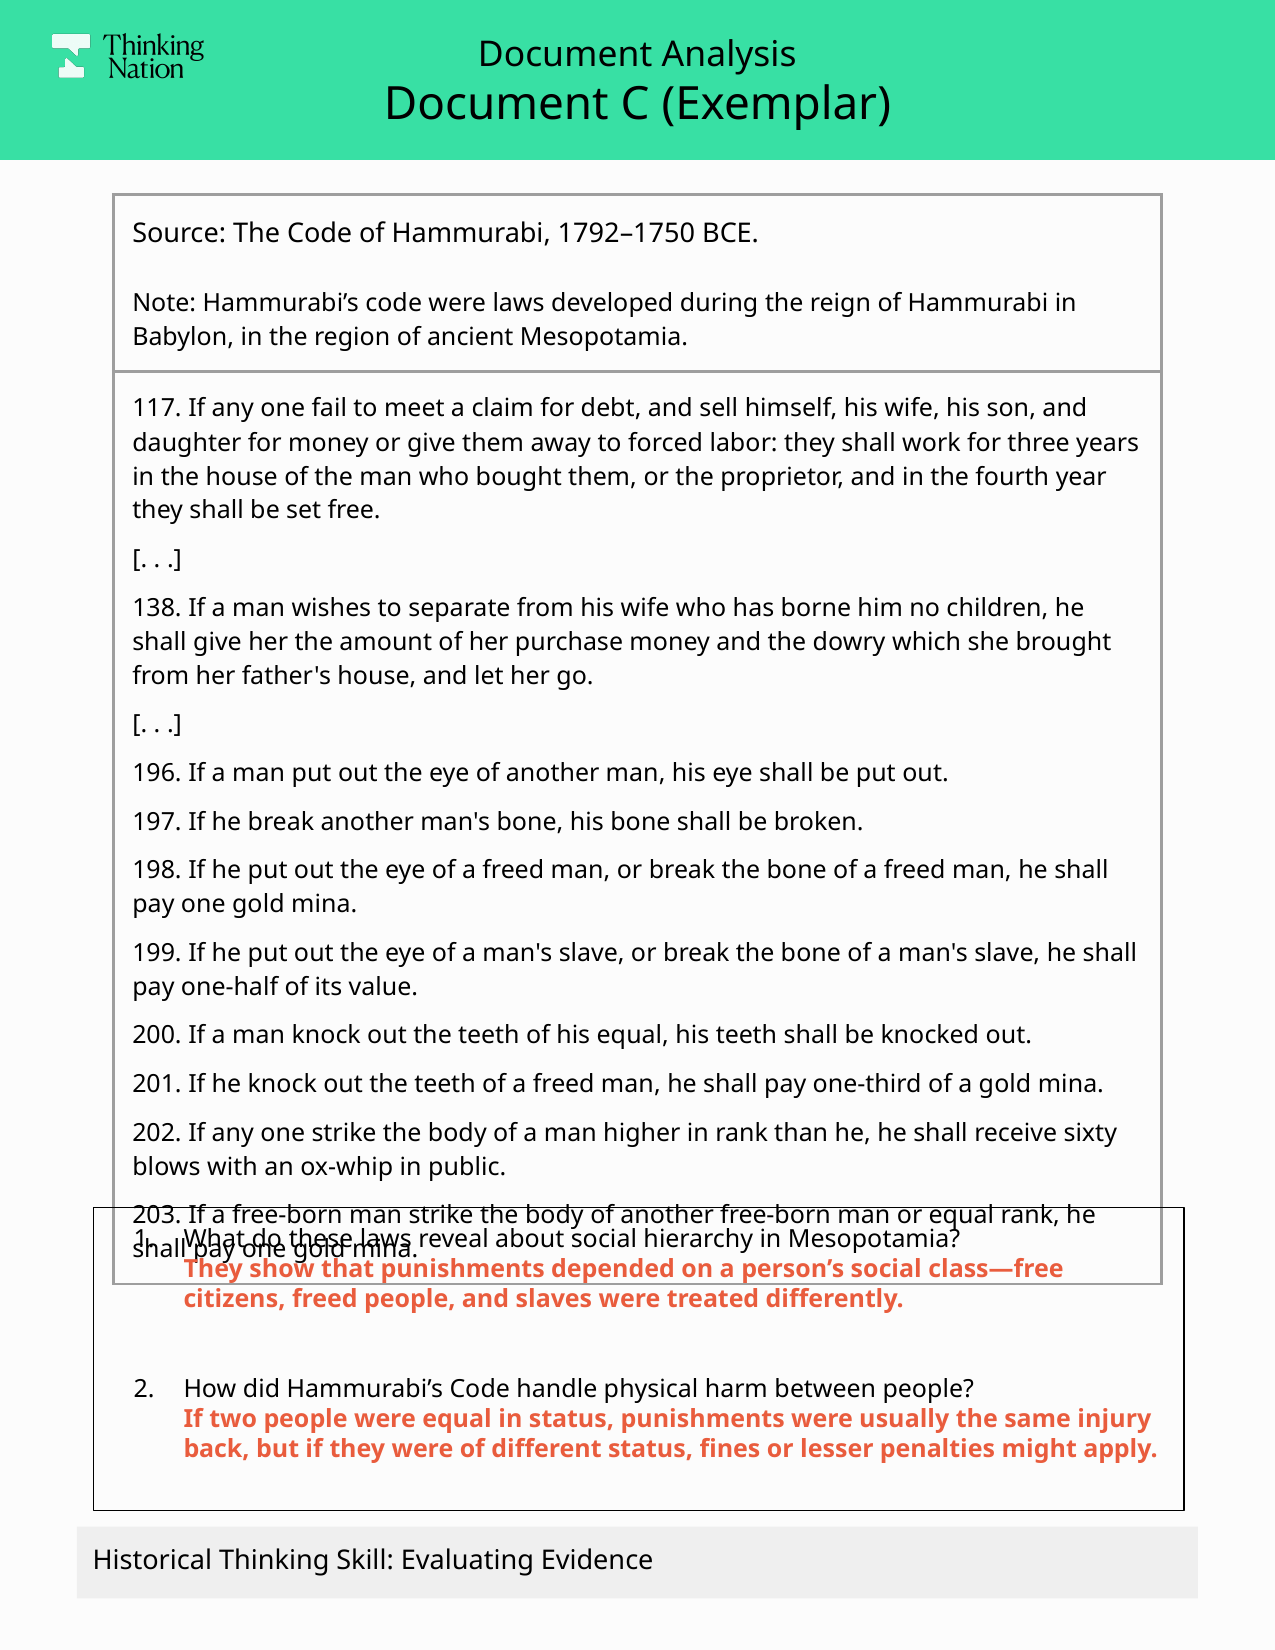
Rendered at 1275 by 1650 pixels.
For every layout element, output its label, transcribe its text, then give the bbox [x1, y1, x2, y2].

table_header Source: The Code of Hammurabi, 1792–1750 BCE. Note: Hammurabi’s code were laws developed during the reign of Hammurabi in Babylon, in the region of ancient Mesopotamia. [115, 196, 1160, 370]
text_box What do these laws reveal about social hierarchy in Mesopotamia? They show that punishments depended on a person’s social class—free citizens, freed people, and slaves were treated differently. How did Hammurabi’s Code handle physical harm between people? If two people were equal in status, punishments were usually the same injury back, but if they were of different status, fines or lesser penalties might apply. [93, 1207, 1184, 1511]
text_box Historical Thinking Skill: Evaluating Evidence [76, 1526, 1198, 1599]
picture [35, 19, 210, 93]
table_cell 117. If any one fail to meet a claim for debt, and sell himself, his wife, his son, and daughter for money or give them away to forced labor: they shall work for three years in the house of the man who bought them, or the proprietor, and in the fourth year they shall be set free. [. . .] 138. If a man wishes to separate from his wife who has borne him no children, he shall give her the amount of her purchase money and the dowry which she brought from her father's house, and let her go. [. . .] 196. If a man put out the eye of another man, his eye shall be put out. 197. If he break another man's bone, his bone shall be broken. 198. If he put out the eye of a freed man, or break the bone of a freed man, he shall pay one gold mina. 199. If he put out the eye of a man's slave, or break the bone of a man's slave, he shall pay one-half of its value. 200. If a man knock out the teeth of his equal, his teeth shall be knocked out. 201. If he knock out the teeth of a freed man, he shall pay one-third of a gold mina. 202. If any one strike the body of a man higher in rank than he, he shall receive sixty blows with an ox-whip in public. 203. If a free-born man strike the body of another free-born man or equal rank, he shall pay one gold mina. [115, 373, 1160, 1207]
text_box Document Analysis Document C (Exemplar) [0, 0, 1275, 160]
